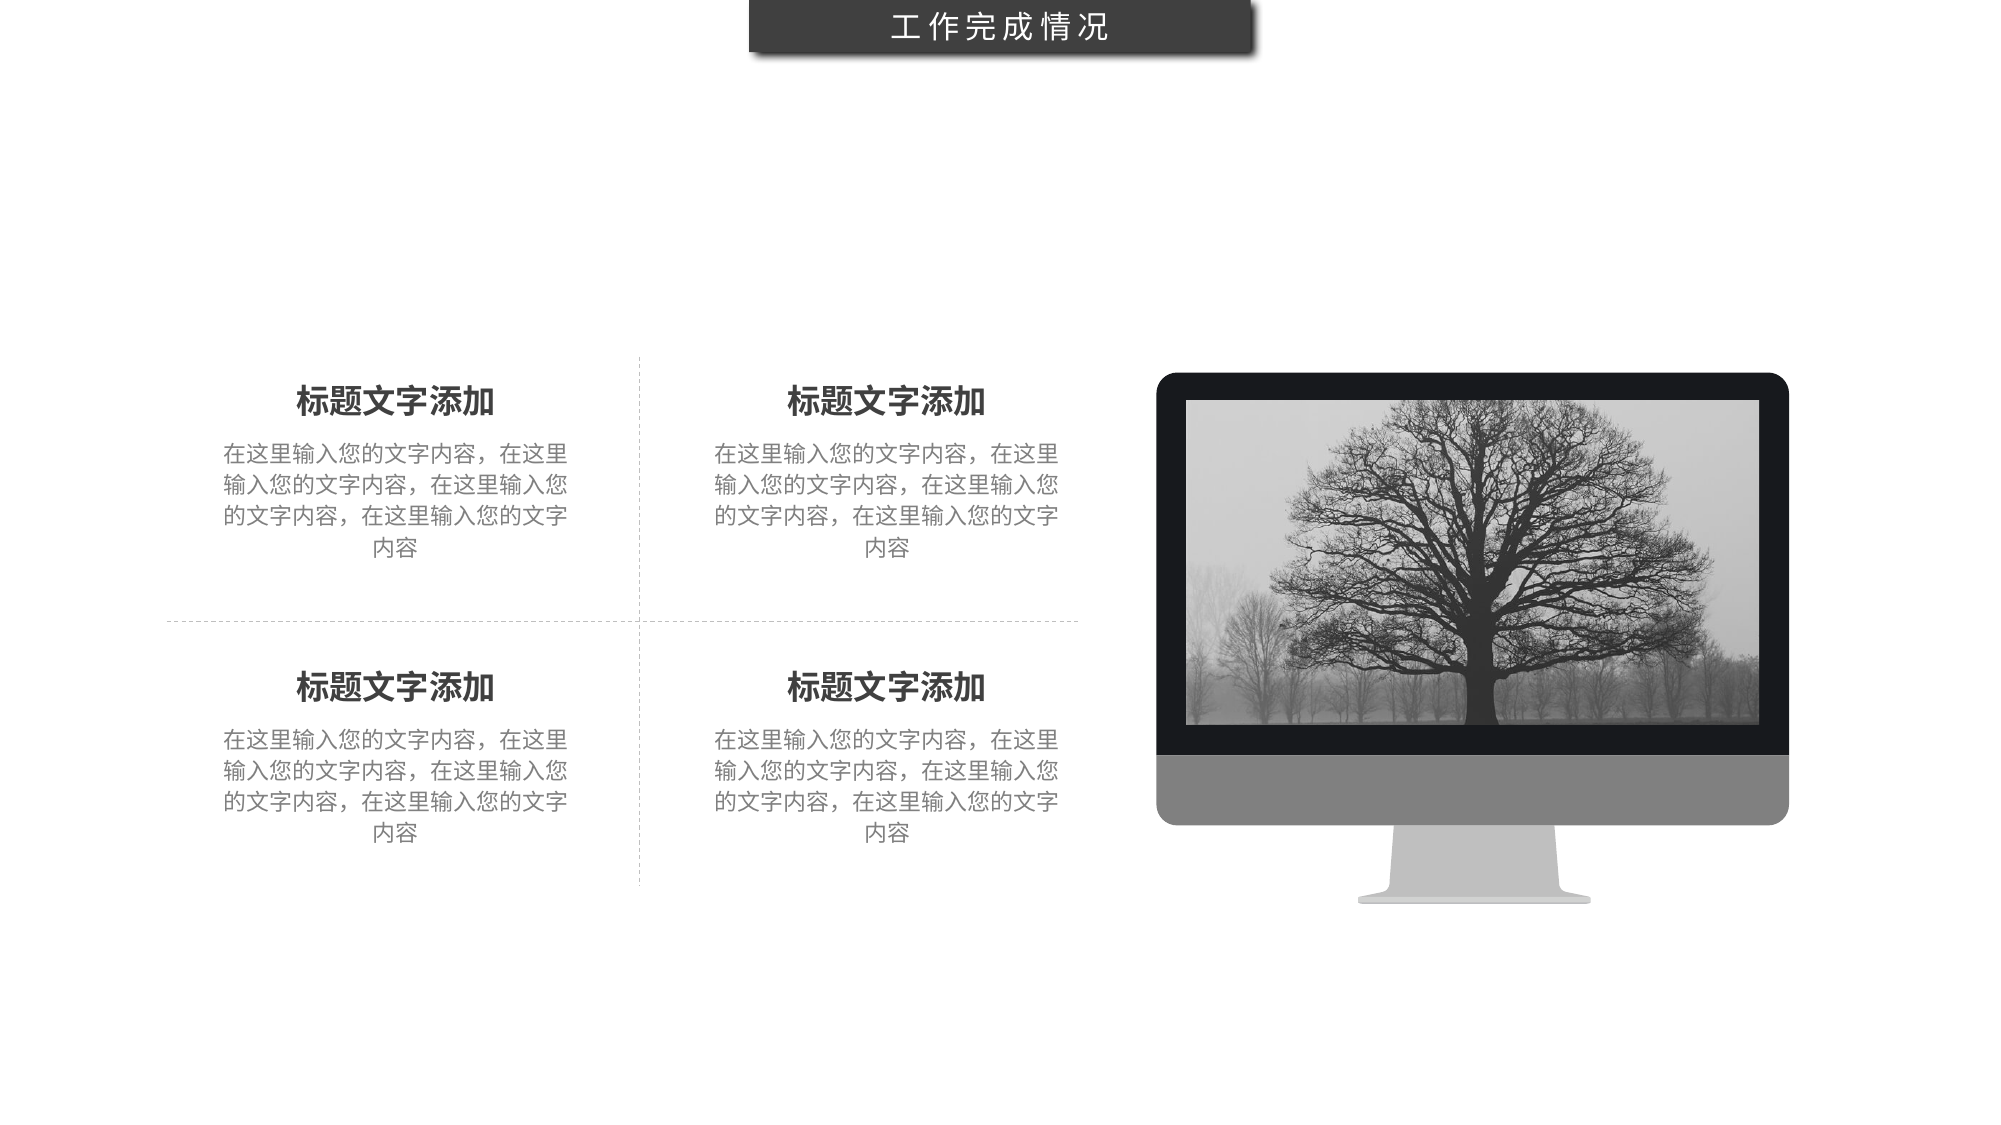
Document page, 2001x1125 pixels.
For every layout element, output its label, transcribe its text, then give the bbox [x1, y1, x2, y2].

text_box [204, 658, 587, 854]
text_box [696, 658, 1079, 854]
text_box 工作完成情况 [749, 0, 1251, 53]
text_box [696, 372, 1079, 568]
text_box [1156, 372, 1790, 904]
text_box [204, 372, 587, 568]
